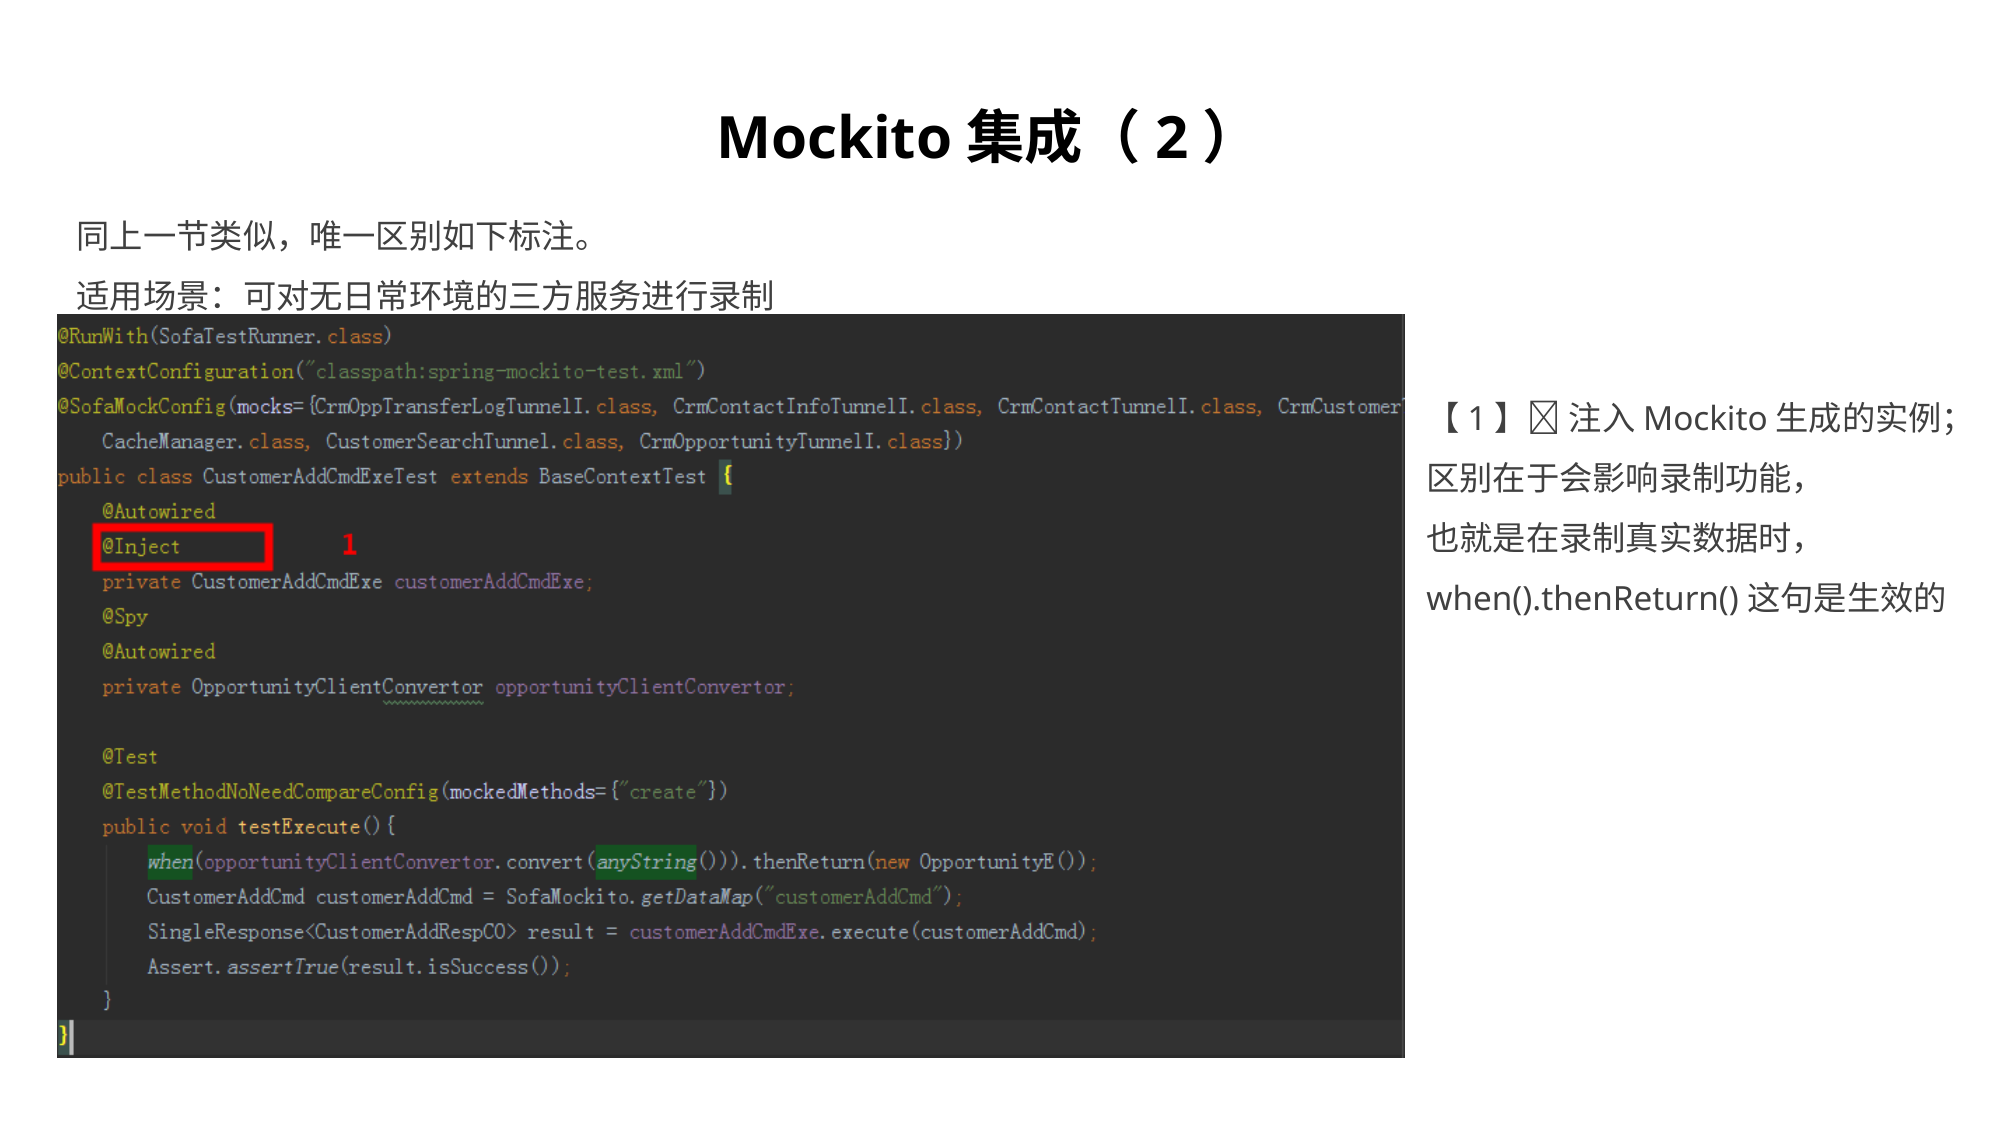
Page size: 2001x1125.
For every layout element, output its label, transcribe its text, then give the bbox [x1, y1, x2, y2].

text_box 同上一节类似，唯一区别如下标注。 适用场景：可对无日常环境的三方服务进行录制 [62, 187, 790, 314]
text_box Mockito集成（2） [208, 95, 1769, 185]
picture [57, 314, 1405, 1058]
text_box 【1】 注入Mockito生成的实例； 区别在于会影响录制功能， 也就是在录制真实数据时， when().thenReturn()这句是生效的 [1411, 370, 1990, 685]
